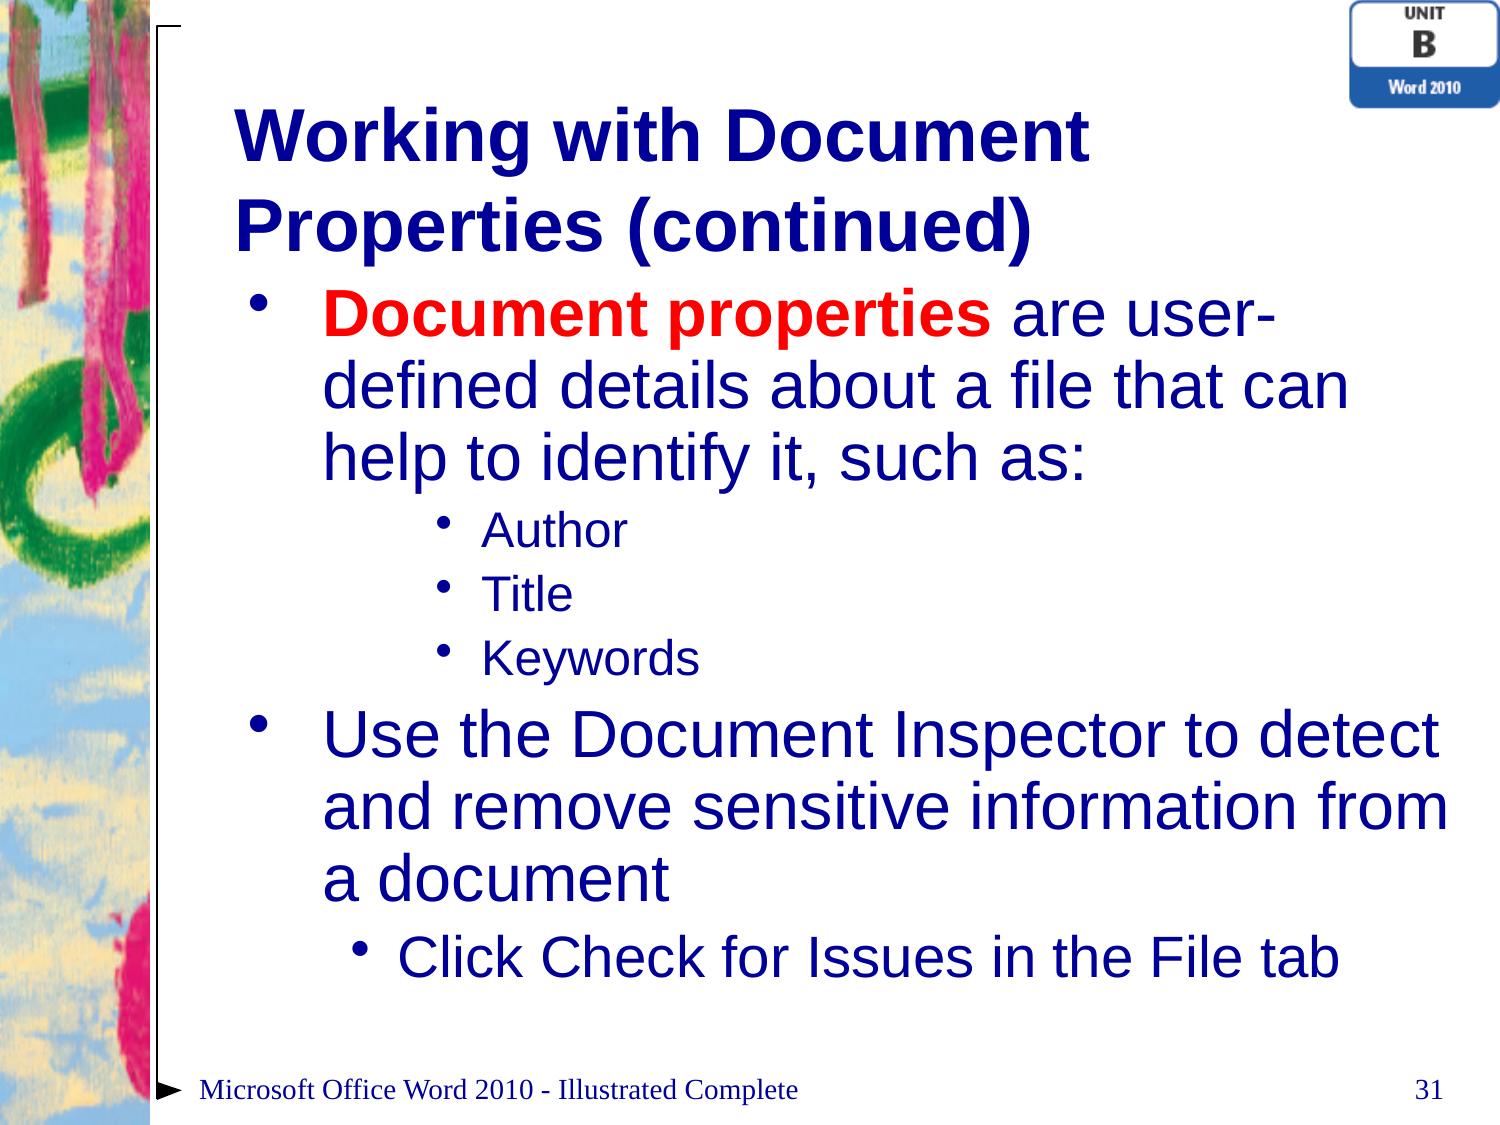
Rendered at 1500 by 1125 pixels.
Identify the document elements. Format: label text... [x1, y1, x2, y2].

text_box [251, 185, 1101, 261]
slide_number 31 [1356, 1062, 1460, 1105]
footer Microsoft Office Word 2010 - Illustrated Complete [183, 1062, 1147, 1125]
picture [0, 0, 150, 1125]
list Document properties are user-defined details about a file that can help to identify it, such as: Author Title Keywords Use the Document Inspector to detect and remove sensitive information from a document Click Check for Issues in the File tab [232, 271, 1474, 1041]
picture [1348, 0, 1500, 110]
title Working with Document Properties (continued) [218, 113, 1359, 240]
